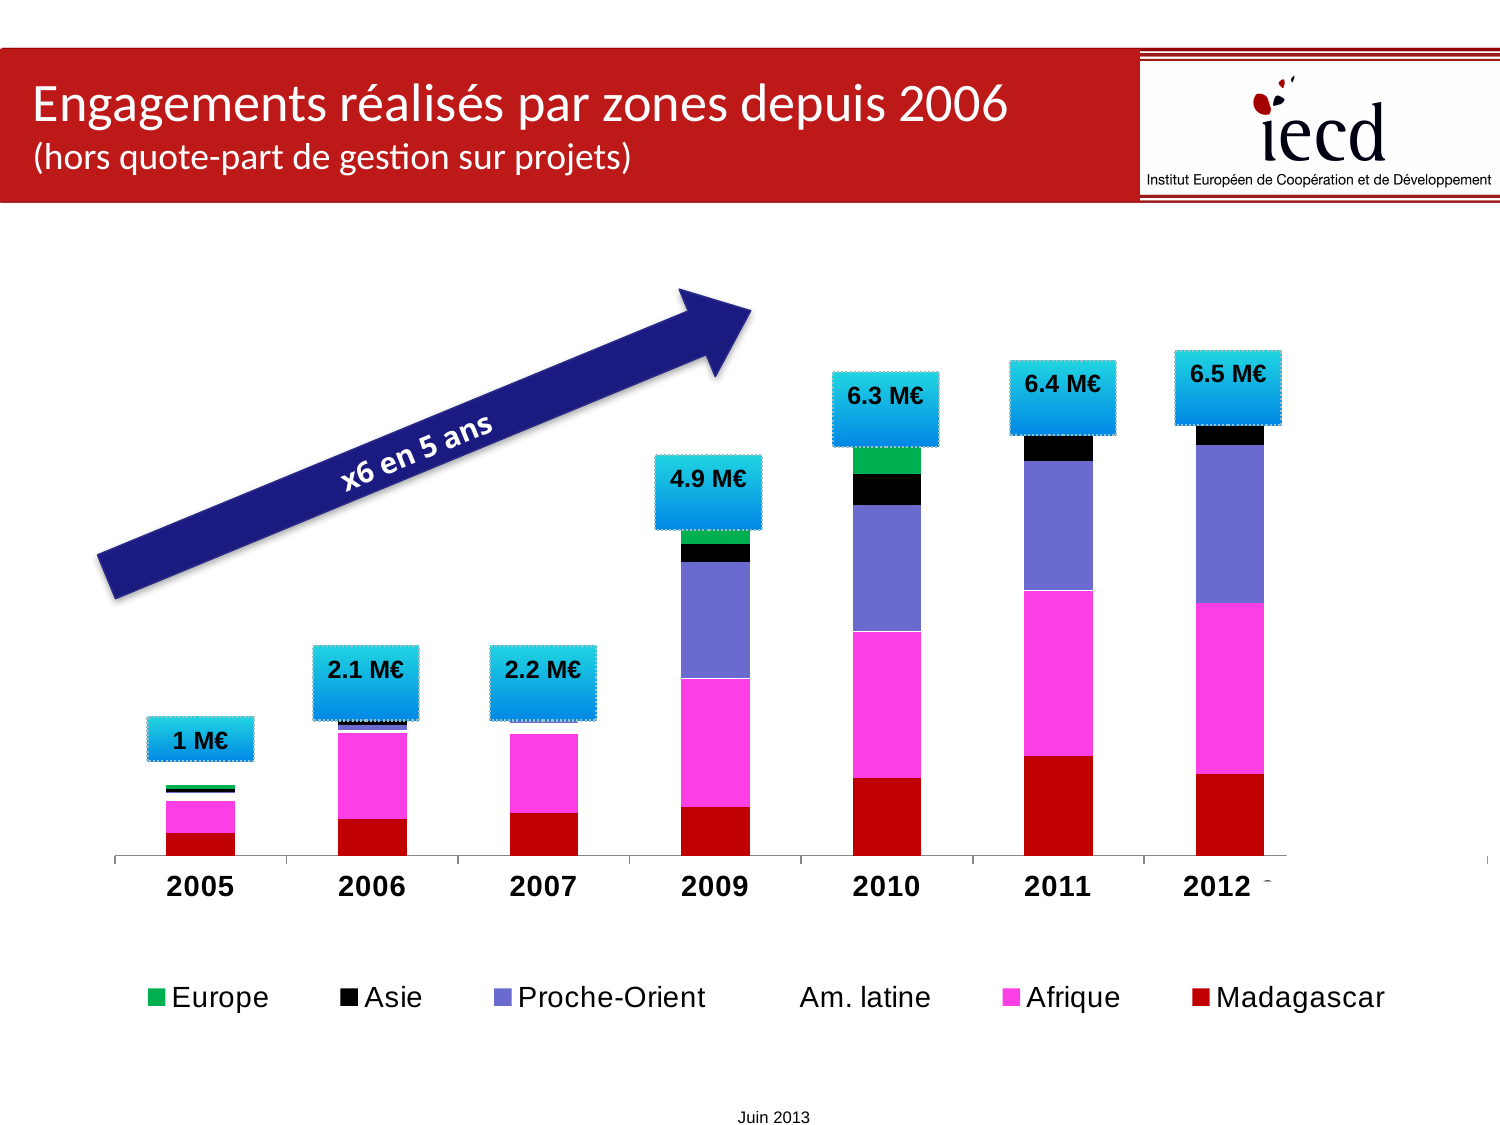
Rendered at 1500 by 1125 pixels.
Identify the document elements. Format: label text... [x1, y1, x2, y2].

title Engagements réalisés par zones depuis 2006 (hors quote-part de gestion sur projets) [17, 42, 1427, 202]
chart [64, 289, 1489, 1082]
picture [1427, 66, 1500, 194]
